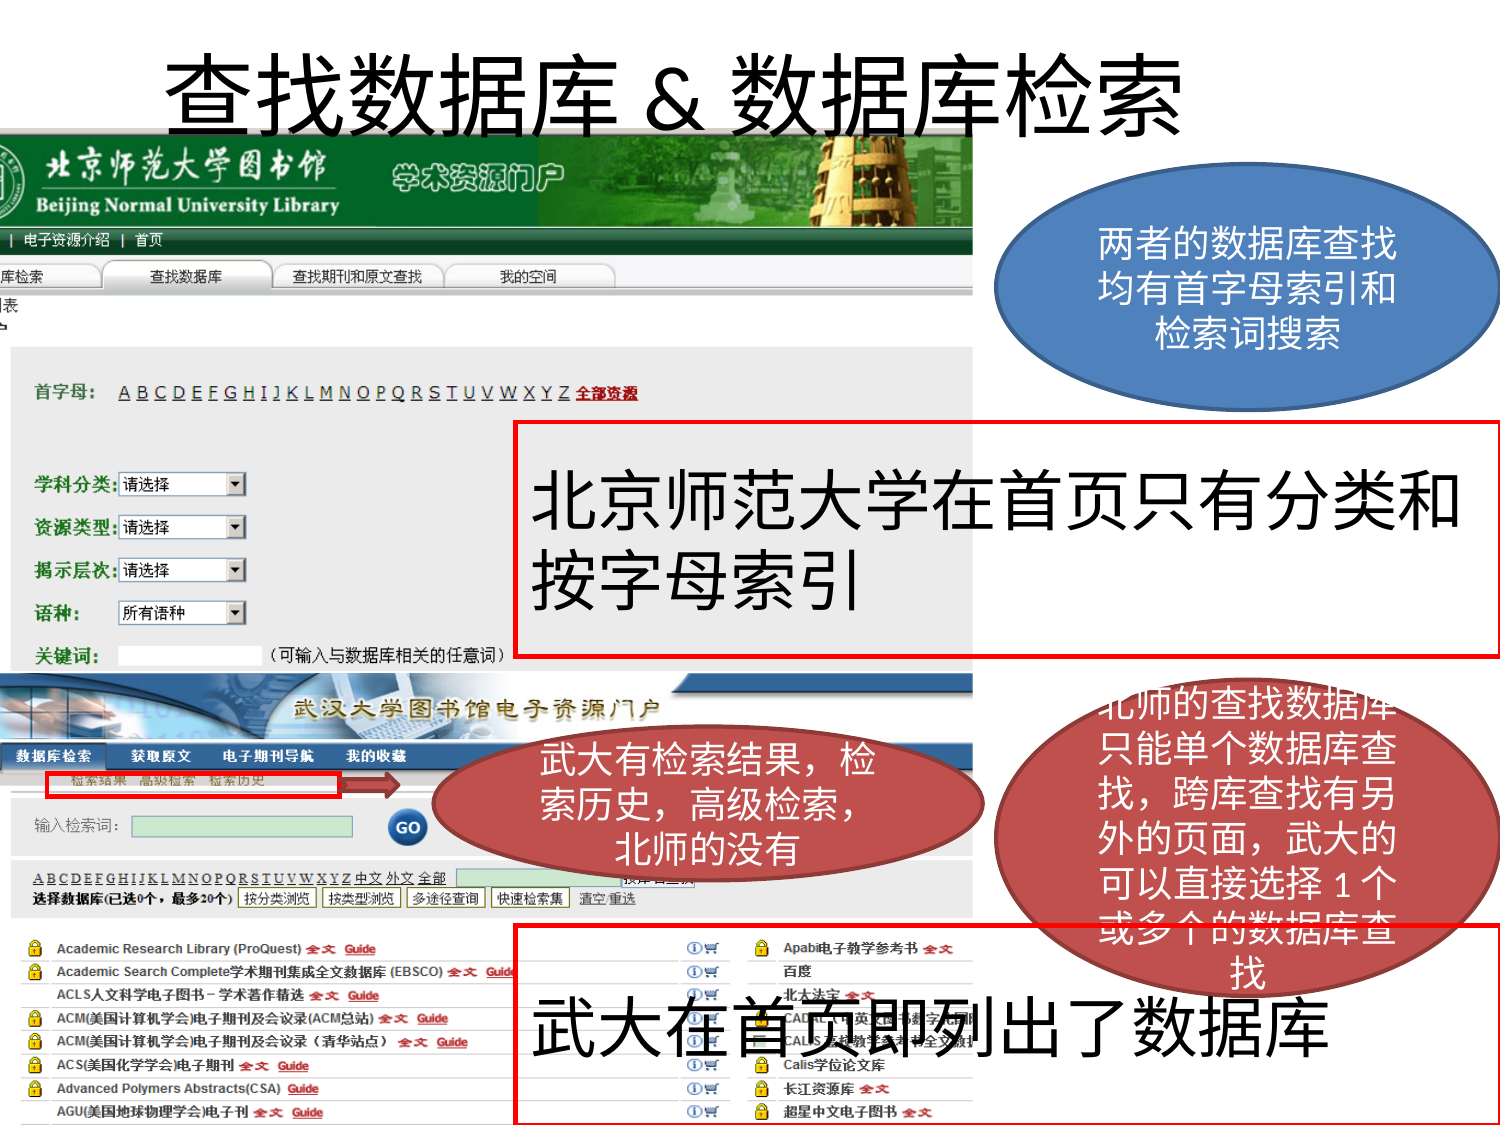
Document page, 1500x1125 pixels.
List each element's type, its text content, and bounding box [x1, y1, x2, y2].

text_box 两者的数据库查找均有首字母索引和检索词搜索 [993, 172, 1500, 413]
text_box 北师的查找数据库只能单个数据库查找，跨库查找有另外的页面，武大的可以直接选择1个或多个的数据库查找 [993, 677, 1500, 925]
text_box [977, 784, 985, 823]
text_box 查找数据库&数据库检索 [0, 0, 1350, 188]
text_box 北京师范大学在首页只有分类和按字母索引 [977, 421, 1500, 657]
picture [0, 673, 973, 1125]
list 武大在首页即列出了数据库 [977, 925, 1500, 1125]
picture [0, 128, 973, 671]
